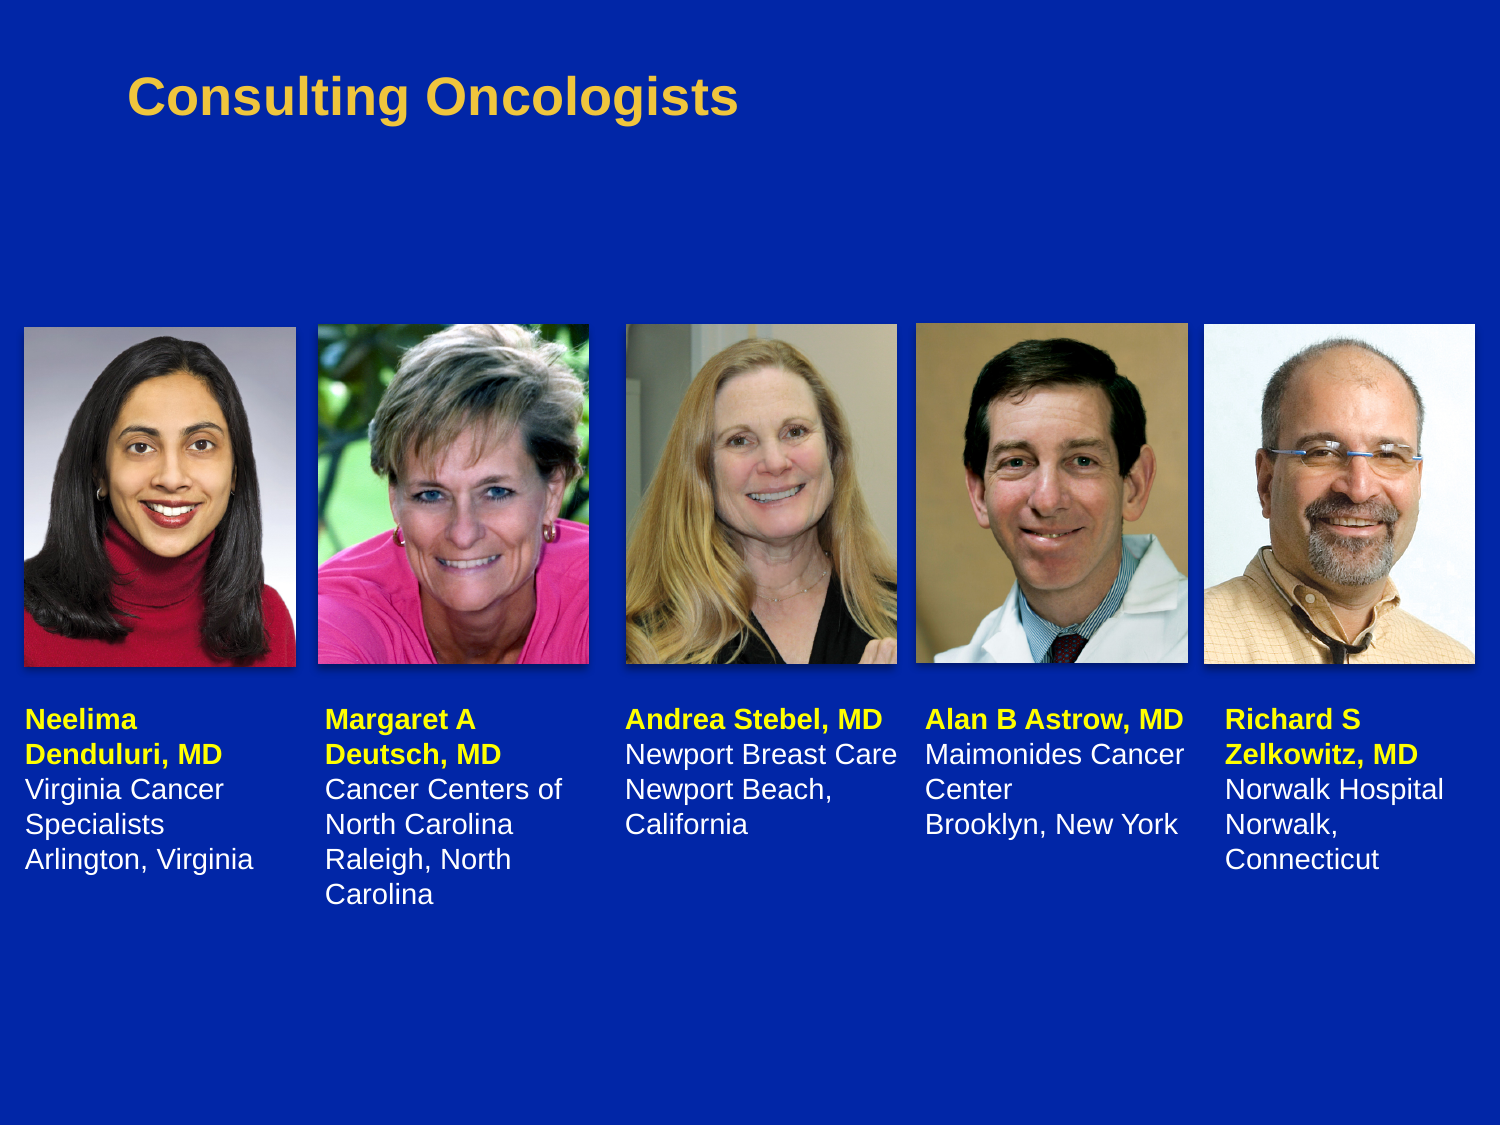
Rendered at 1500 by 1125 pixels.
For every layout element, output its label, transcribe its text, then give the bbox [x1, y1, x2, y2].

text_box Alan B Astrow, MD Maimonides Cancer Center Brooklyn, New York [924, 700, 1188, 841]
text_box Richard S Zelkowitz, MD Norwalk Hospital Norwalk, Connecticut [1224, 700, 1488, 876]
text_box Andrea Stebel, MD Newport Breast Care Newport Beach, California [624, 700, 900, 841]
text_box Neelima Denduluri, MD Virginia Cancer Specialists Arlington, Virginia [24, 700, 288, 876]
text_box Margaret A Deutsch, MD Cancer Centers of North Carolina Raleigh, North Carolina [324, 700, 588, 911]
picture [0, 0, 1500, 1125]
title Consulting Oncologists [112, 0, 1388, 188]
